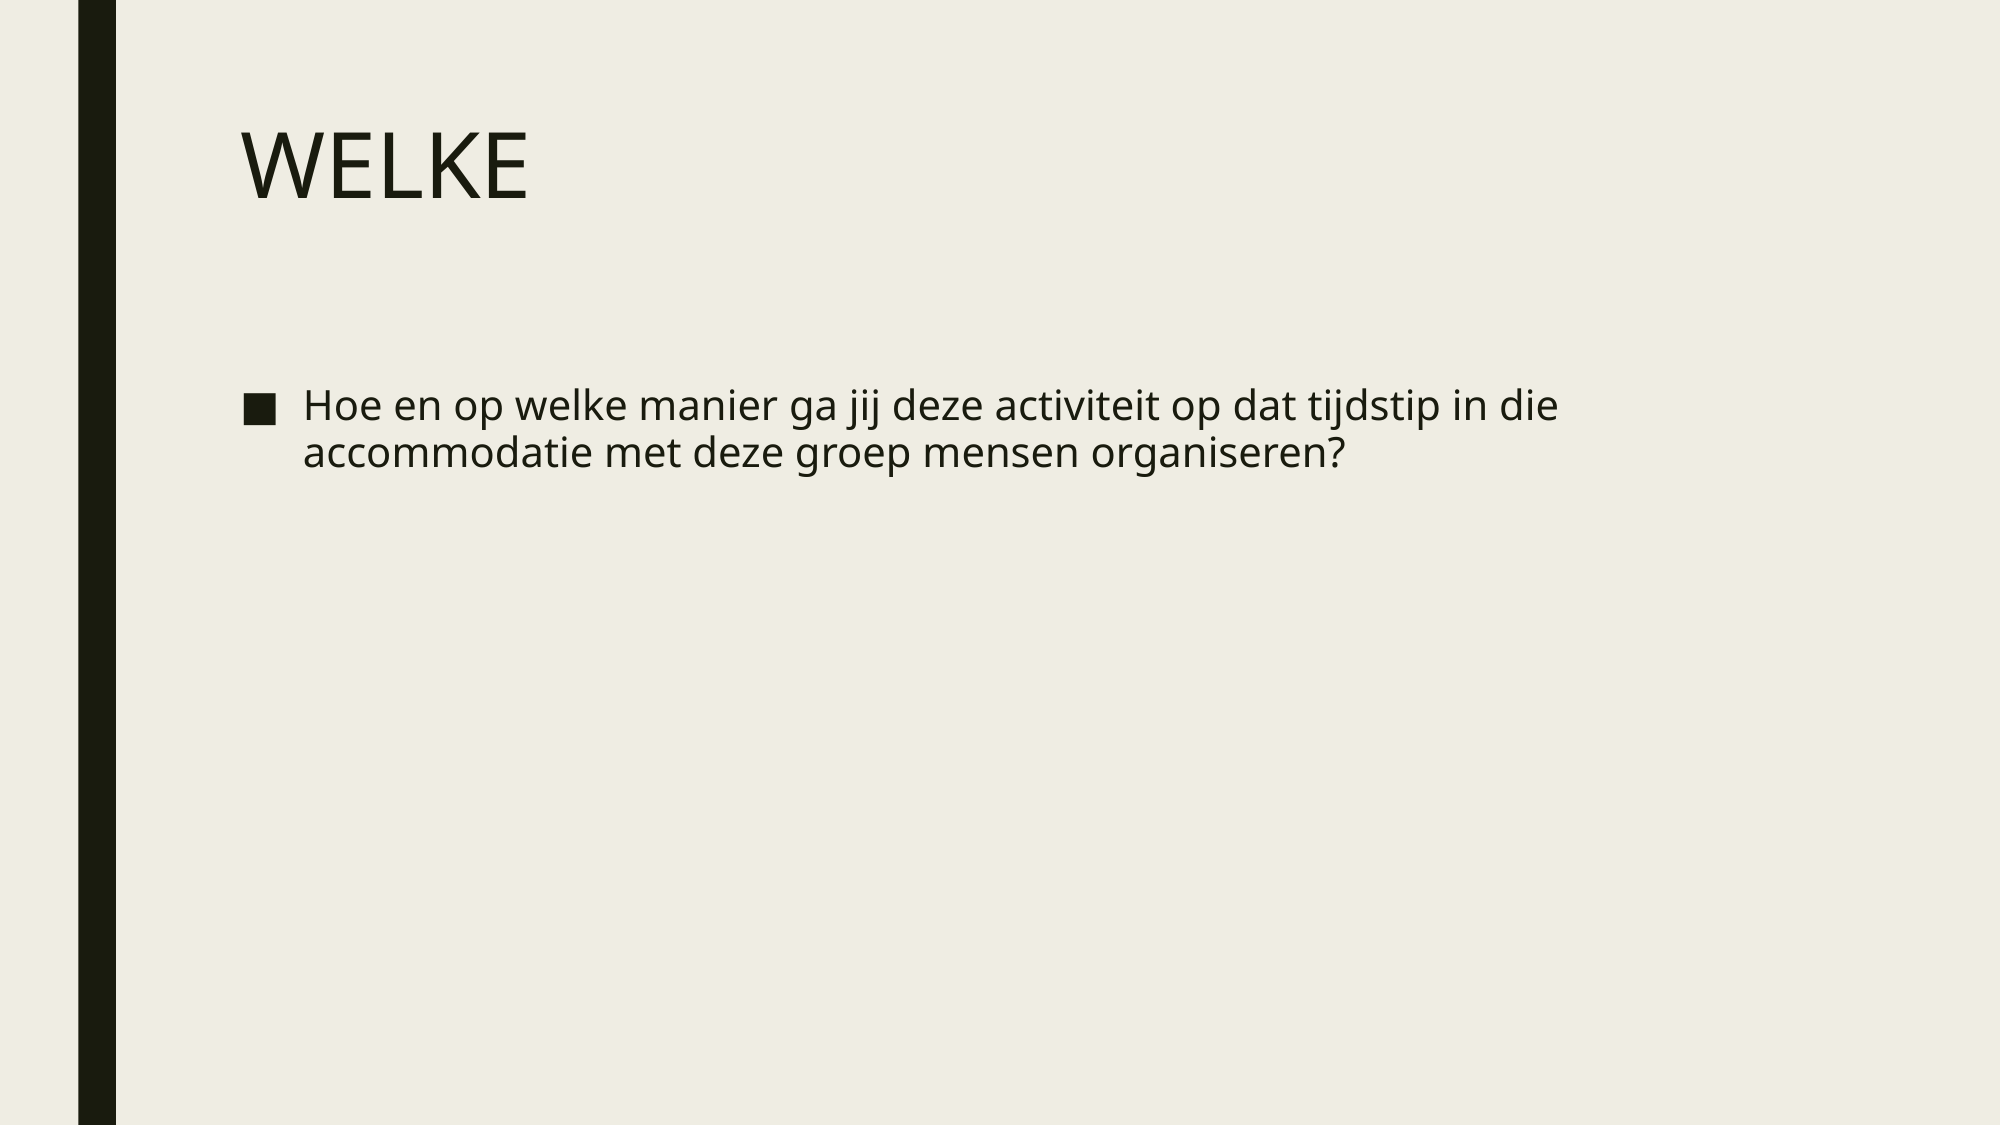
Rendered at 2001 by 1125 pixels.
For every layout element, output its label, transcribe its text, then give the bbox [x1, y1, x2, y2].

list Hoe en op welke manier ga jij deze activiteit op dat tijdstip in die accommodatie met deze groep mensen organiseren? [225, 375, 1800, 963]
title WELKE [225, 112, 1800, 357]
